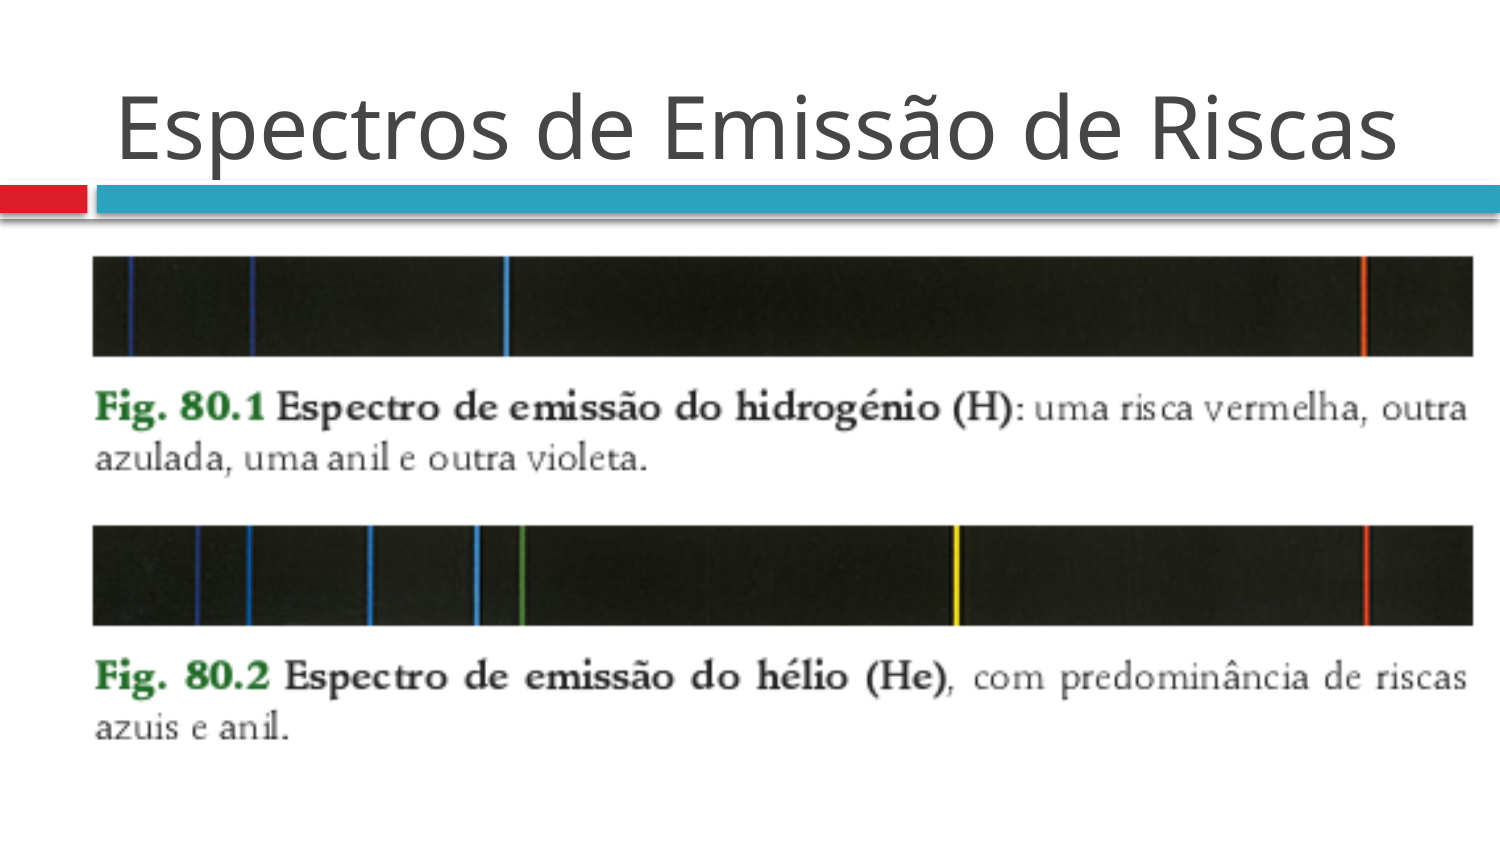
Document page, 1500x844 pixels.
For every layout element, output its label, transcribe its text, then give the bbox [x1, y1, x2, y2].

title Espectros de Emissão de Riscas [99, 19, 1438, 185]
picture [83, 244, 1495, 777]
